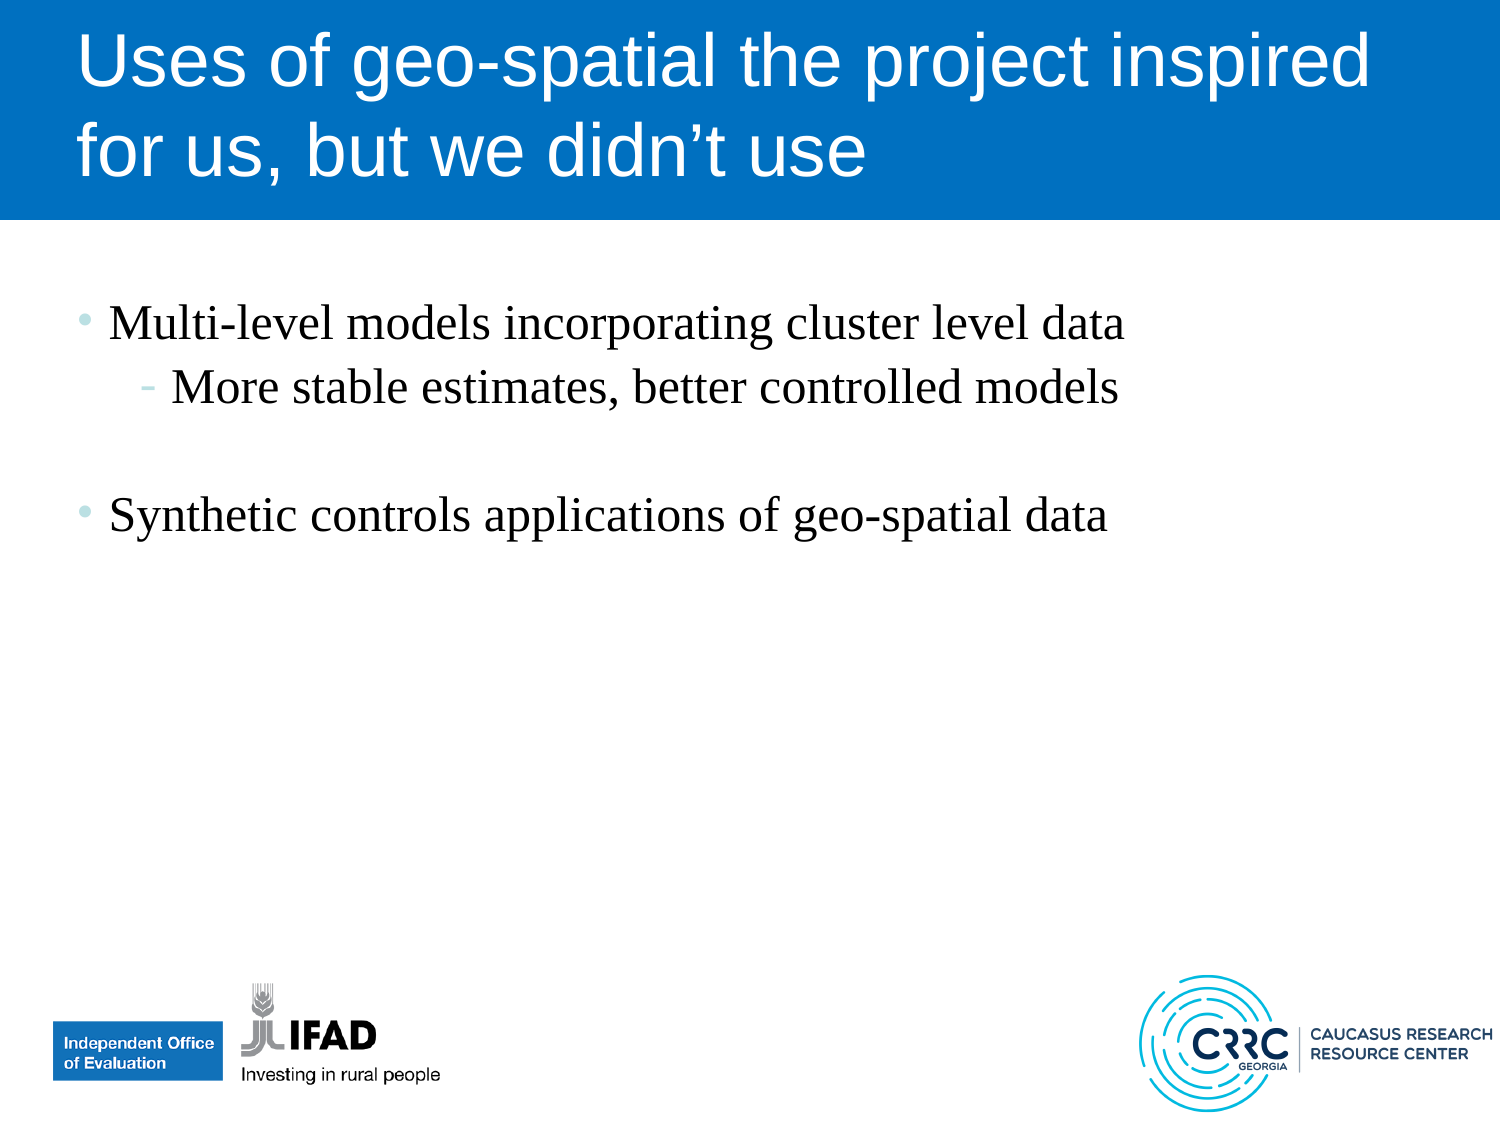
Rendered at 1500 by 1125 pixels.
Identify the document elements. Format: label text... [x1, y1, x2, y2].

list Multi-level models incorporating cluster level data More stable estimates, better controlled models Synthetic controls applications of geo-spatial data [76, 235, 1400, 966]
picture [1125, 962, 1500, 1125]
list Uses of geo-spatial the project inspired for us, but we didn’t use [76, 30, 1412, 173]
picture [53, 980, 443, 1089]
